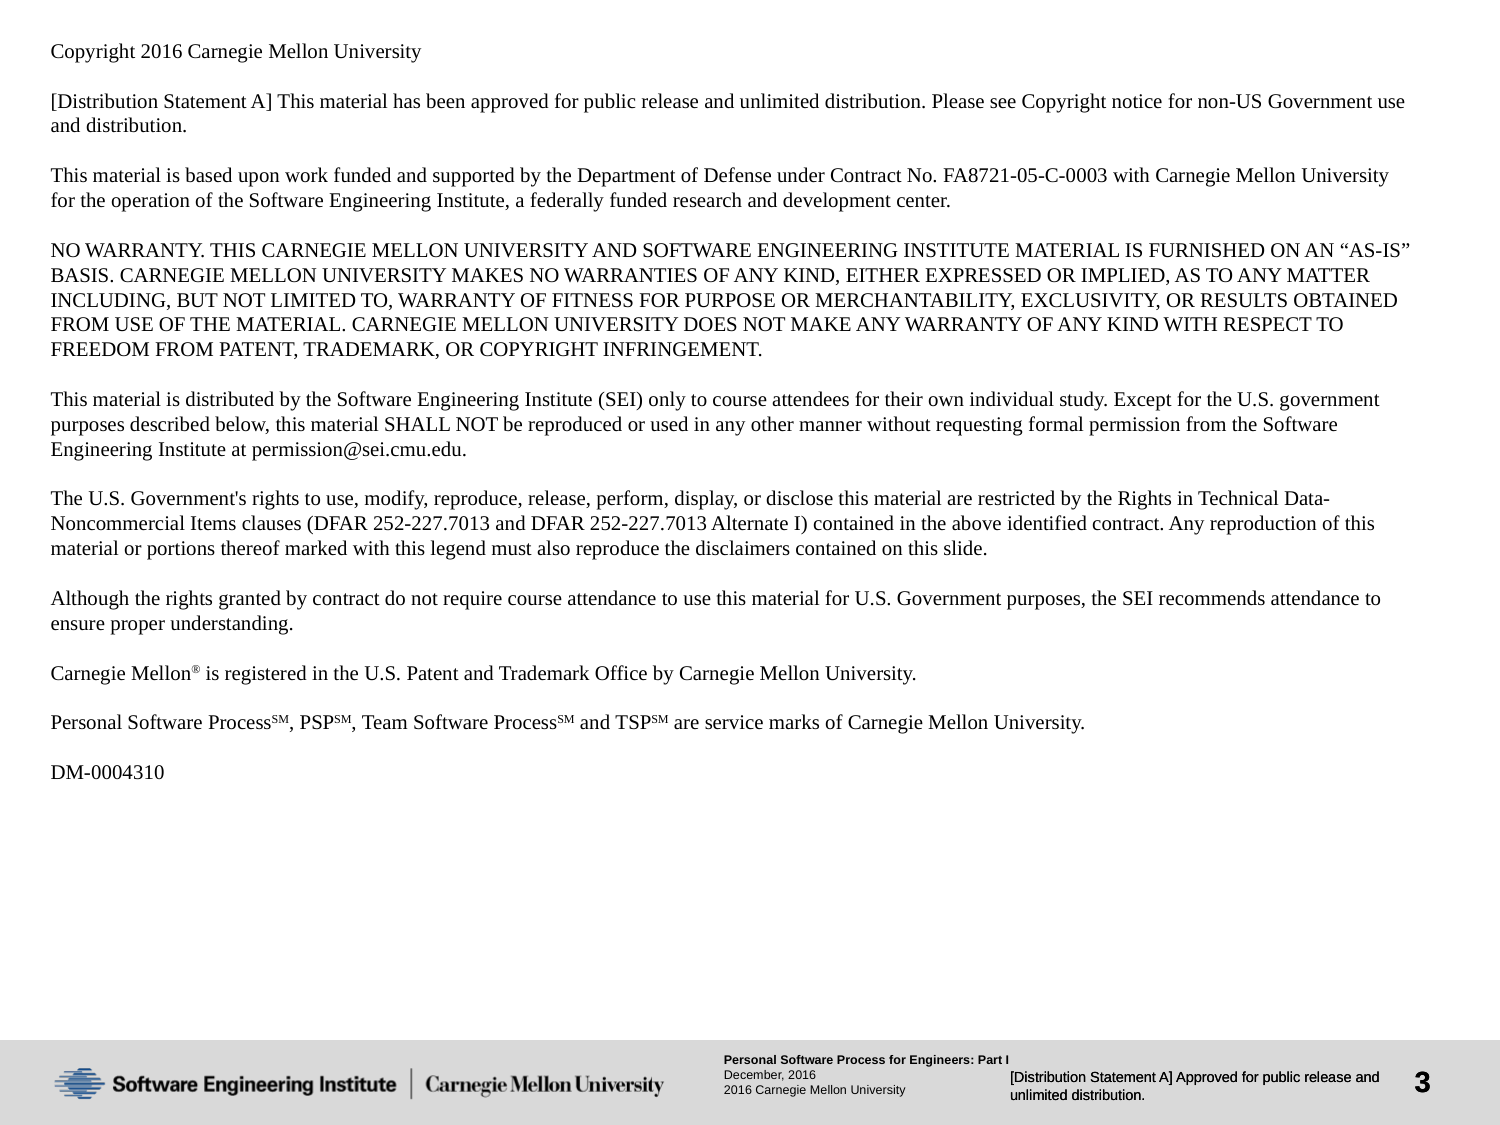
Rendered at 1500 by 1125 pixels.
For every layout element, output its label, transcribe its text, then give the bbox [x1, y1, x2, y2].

picture [46, 1061, 673, 1104]
list Copyright 2016 Carnegie Mellon University [Distribution Statement A] This material has been approved for public release and unlimited distribution. Please see Copyright notice for non-US Government use and distribution. This material is based upon work funded and supported by the Department of Defense under Contract No. FA8721-05-C-0003 with Carnegie Mellon University for the operation of the Software Engineering Institute, a federally funded research and development center. NO WARRANTY. THIS CARNEGIE MELLON UNIVERSITY AND SOFTWARE ENGINEERING INSTITUTE MATERIAL IS FURNISHED ON AN “AS-IS” BASIS. CARNEGIE MELLON UNIVERSITY MAKES NO WARRANTIES OF ANY KIND, EITHER EXPRESSED OR IMPLIED, AS TO ANY MATTER INCLUDING, BUT NOT LIMITED TO, WARRANTY OF FITNESS FOR PURPOSE OR MERCHANTABILITY, EXCLUSIVITY, OR RESULTS OBTAINED FROM USE OF THE MATERIAL. CARNEGIE MELLON UNIVERSITY DOES NOT MAKE ANY WARRANTY OF ANY KIND WITH RESPECT TO FREEDOM FROM PATENT, TRADEMARK, OR COPYRIGHT INFRINGEMENT. This material is distributed by the Software Engineering Institute (SEI) only to course attendees for their own individual study. Except for the U.S. government purposes described below, this material SHALL NOT be reproduced or used in any other manner without requesting formal permission from the Software Engineering Institute at permission@sei.cmu.edu. The U.S. Government's rights to use, modify, reproduce, release, perform, display, or disclose this material are restricted by the Rights in Technical Data-Noncommercial Items clauses (DFAR 252-227.7013 and DFAR 252-227.7013 Alternate I) contained in the above identified contract. Any reproduction of this material or portions thereof marked with this legend must also reproduce the disclaimers contained on this slide. Although the rights granted by contract do not require course attendance to use this material for U.S. Government purposes, the SEI recommends attendance to ensure proper understanding. Carnegie Mellon® is registered in the U.S. Patent and Trademark Office by Carnegie Mellon University. Personal Software ProcessSM, PSPSM, Team Software ProcessSM and TSPSM are service marks of Carnegie Mellon University. DM-0004310 [50, 37, 1416, 861]
